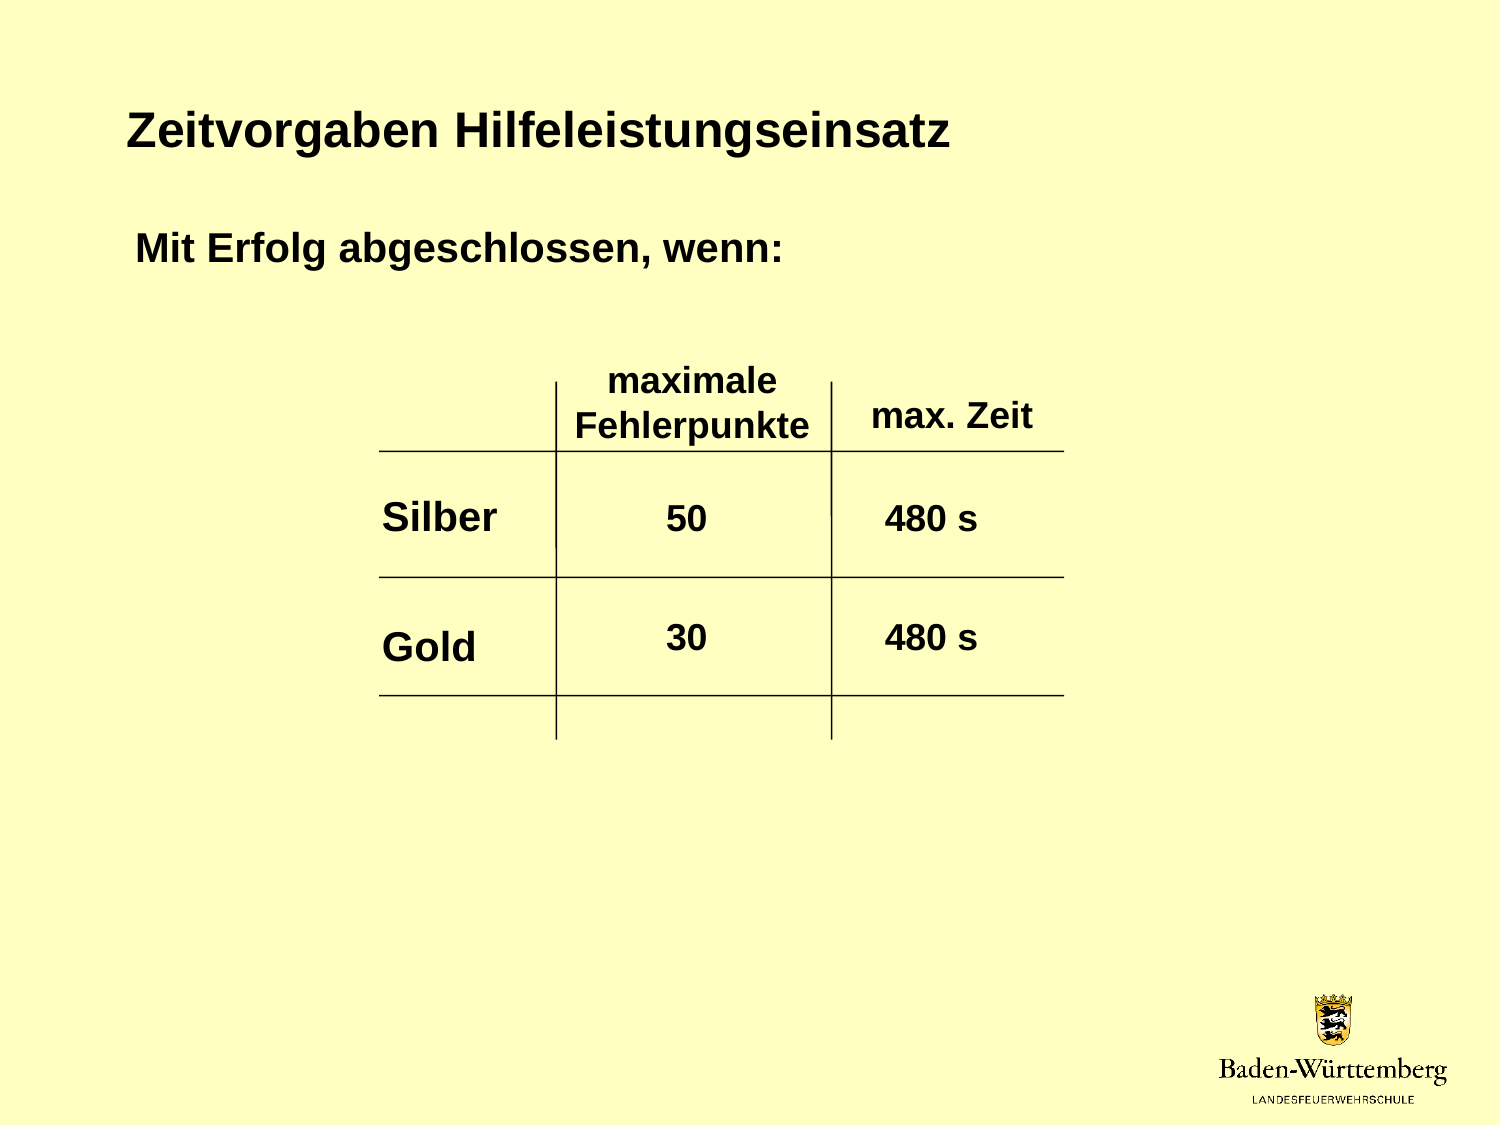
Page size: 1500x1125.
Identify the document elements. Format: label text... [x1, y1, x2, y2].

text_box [378, 450, 1065, 696]
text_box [366, 605, 994, 678]
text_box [366, 482, 994, 548]
picture [1219, 992, 1447, 1106]
text_box max. Zeit [856, 383, 1049, 443]
text_box Mit Erfolg abgeschlossen, wenn: [120, 213, 927, 279]
text_box Zeitvorgaben Hilfeleistungseinsatz [112, 90, 999, 165]
text_box maximale Fehlerpunkte [559, 348, 825, 449]
